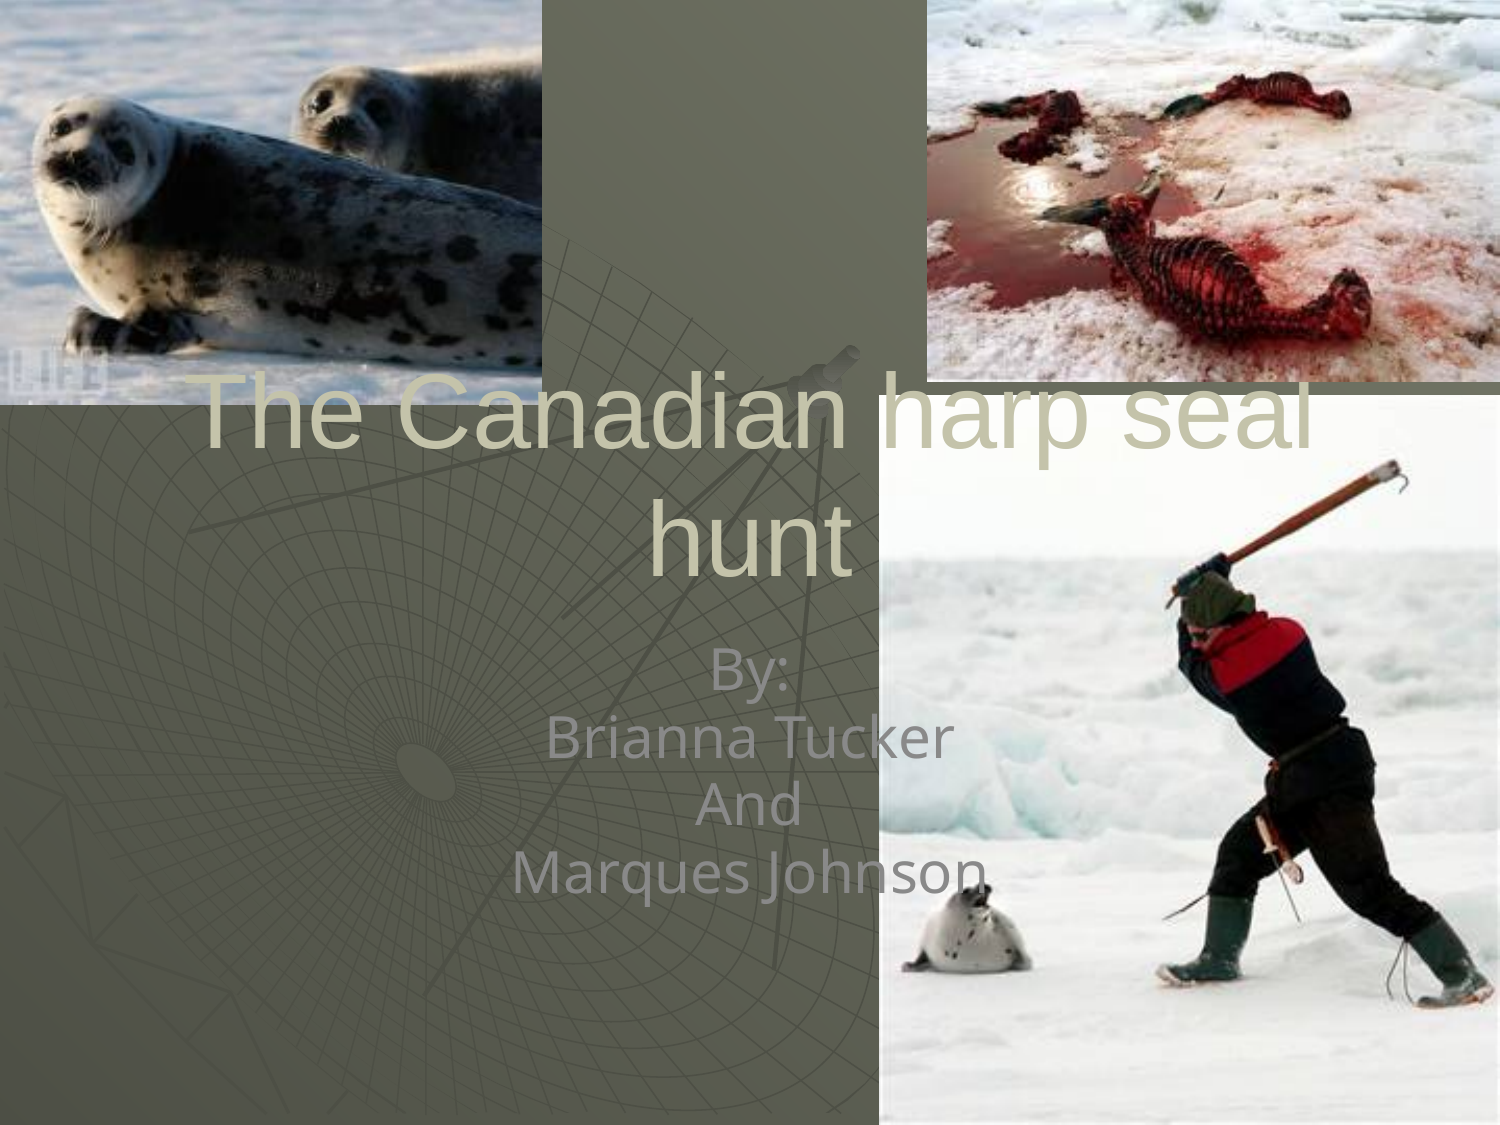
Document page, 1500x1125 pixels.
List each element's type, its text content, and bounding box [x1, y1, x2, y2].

picture [926, 0, 1500, 382]
picture [878, 395, 1500, 1125]
subtitle By: Brianna Tucker And Marques Johnson [224, 638, 873, 927]
picture [0, 0, 542, 405]
title The Canadian harp seal hunt [112, 349, 1388, 591]
